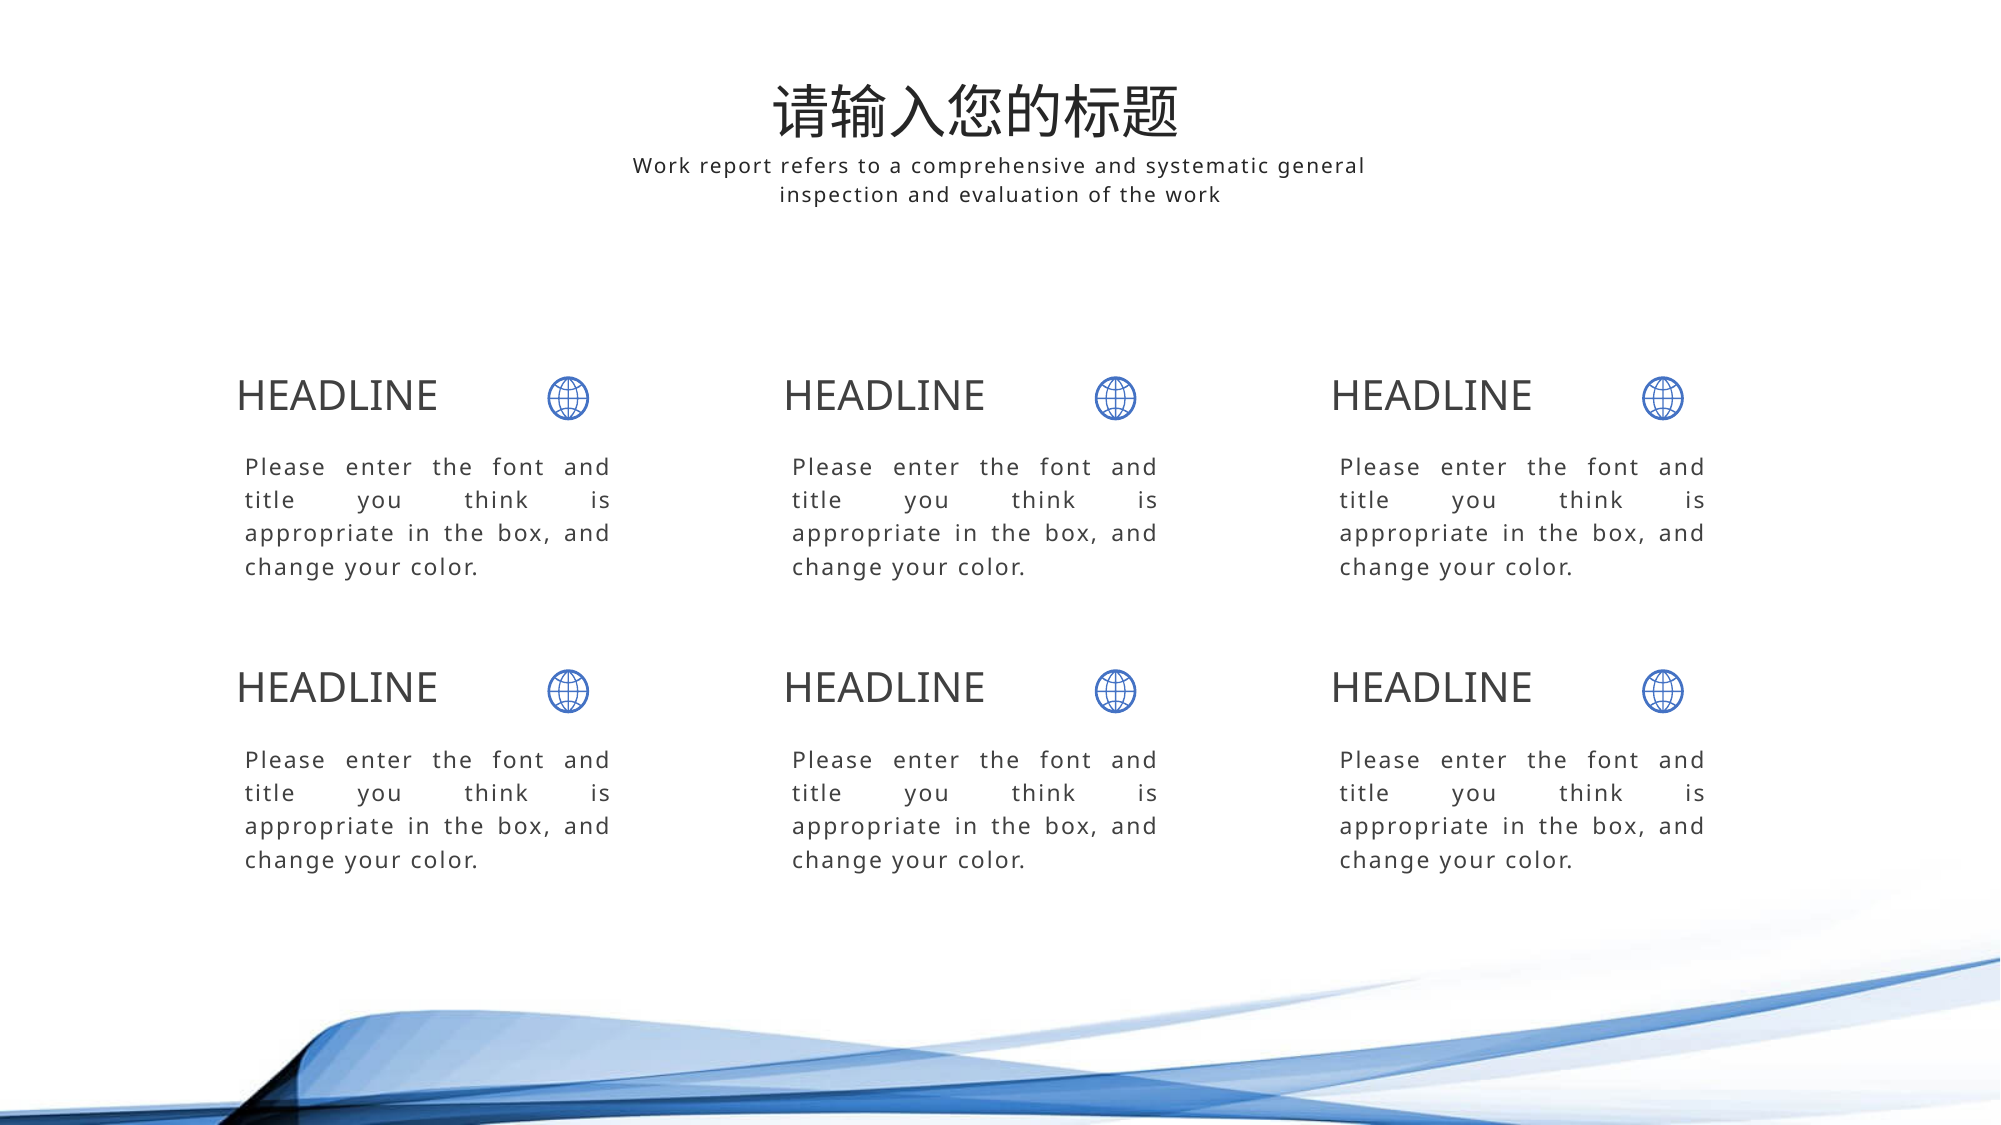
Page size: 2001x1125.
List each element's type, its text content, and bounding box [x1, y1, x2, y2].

text_box [547, 669, 590, 714]
text_box [1642, 669, 1684, 714]
text_box Please enter the font and title you think is appropriate in the box, and change your color. [1324, 732, 1722, 880]
text_box Please enter the font and title you think is appropriate in the box, and change your color. [777, 439, 1175, 588]
text_box [1094, 376, 1137, 421]
text_box HEADLINE [220, 653, 552, 719]
text_box [1642, 376, 1684, 421]
text_box [1094, 669, 1137, 714]
text_box Please enter the font and title you think is appropriate in the box, and change your color. [230, 732, 627, 880]
text_box Please enter the font and title you think is appropriate in the box, and change your color. [1324, 439, 1722, 588]
text_box [547, 376, 590, 421]
text_box HEADLINE [768, 653, 1100, 719]
text_box HEADLINE [220, 360, 552, 426]
text_box HEADLINE [768, 360, 1100, 426]
text_box Please enter the font and title you think is appropriate in the box, and change your color. [777, 732, 1175, 880]
text_box HEADLINE [1315, 360, 1647, 426]
text_box Work report refers to a comprehensive and systematic general inspection and evaluation of the work [561, 140, 1439, 214]
text_box HEADLINE [1315, 653, 1647, 719]
text_box Please enter the font and title you think is appropriate in the box, and change your color. [230, 439, 627, 588]
picture [0, 0, 2001, 1125]
text_box 请输入您的标题 [757, 67, 1243, 140]
